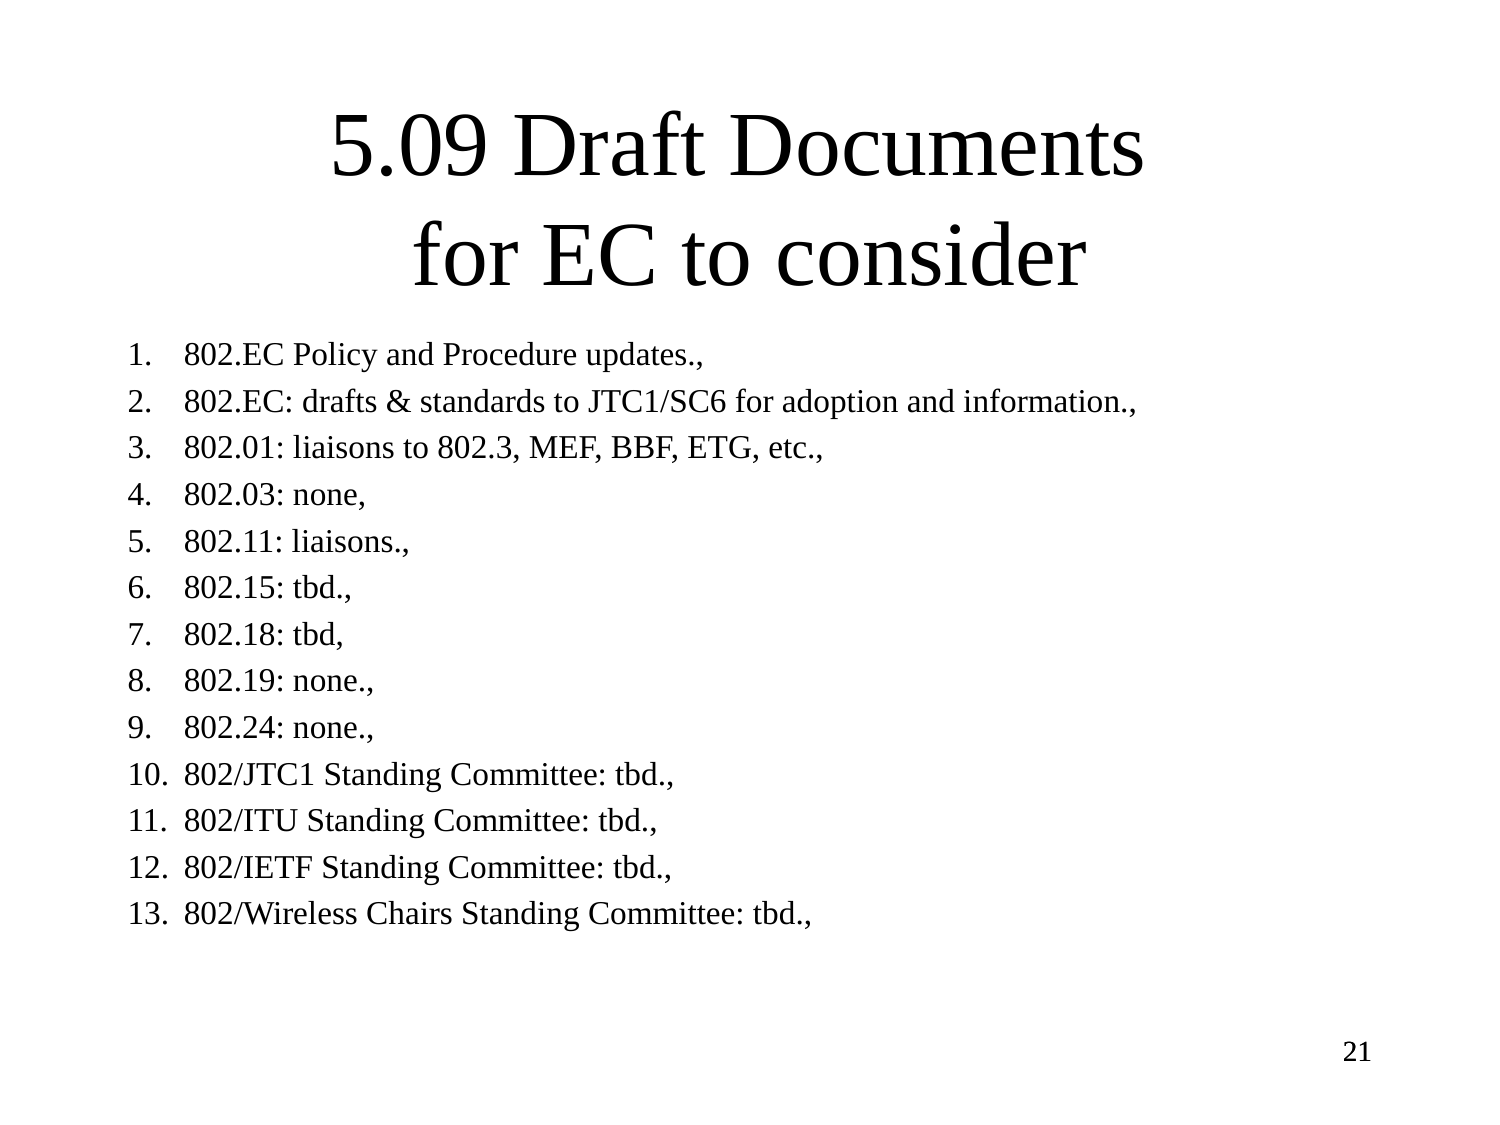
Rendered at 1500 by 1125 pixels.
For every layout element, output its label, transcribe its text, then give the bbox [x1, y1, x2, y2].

text_box 802.EC Policy and Procedure updates., 802.EC: drafts & standards to JTC1/SC6 for adoption and information., 802.01: liaisons to 802.3, MEF, BBF, ETG, etc., 802.03: none, 802.11: liaisons., 802.15: tbd., 802.18: tbd, 802.19: none., 802.24: none., 802/JTC1 Standing Committee: tbd., 802/ITU Standing Committee: tbd., 802/IETF Standing Committee: tbd., 802/Wireless Chairs Standing Committee: tbd., [112, 324, 1388, 1000]
text_box 21 [1074, 1024, 1388, 1100]
title 5.09 Draft Documents for EC to consider [112, 99, 1388, 288]
